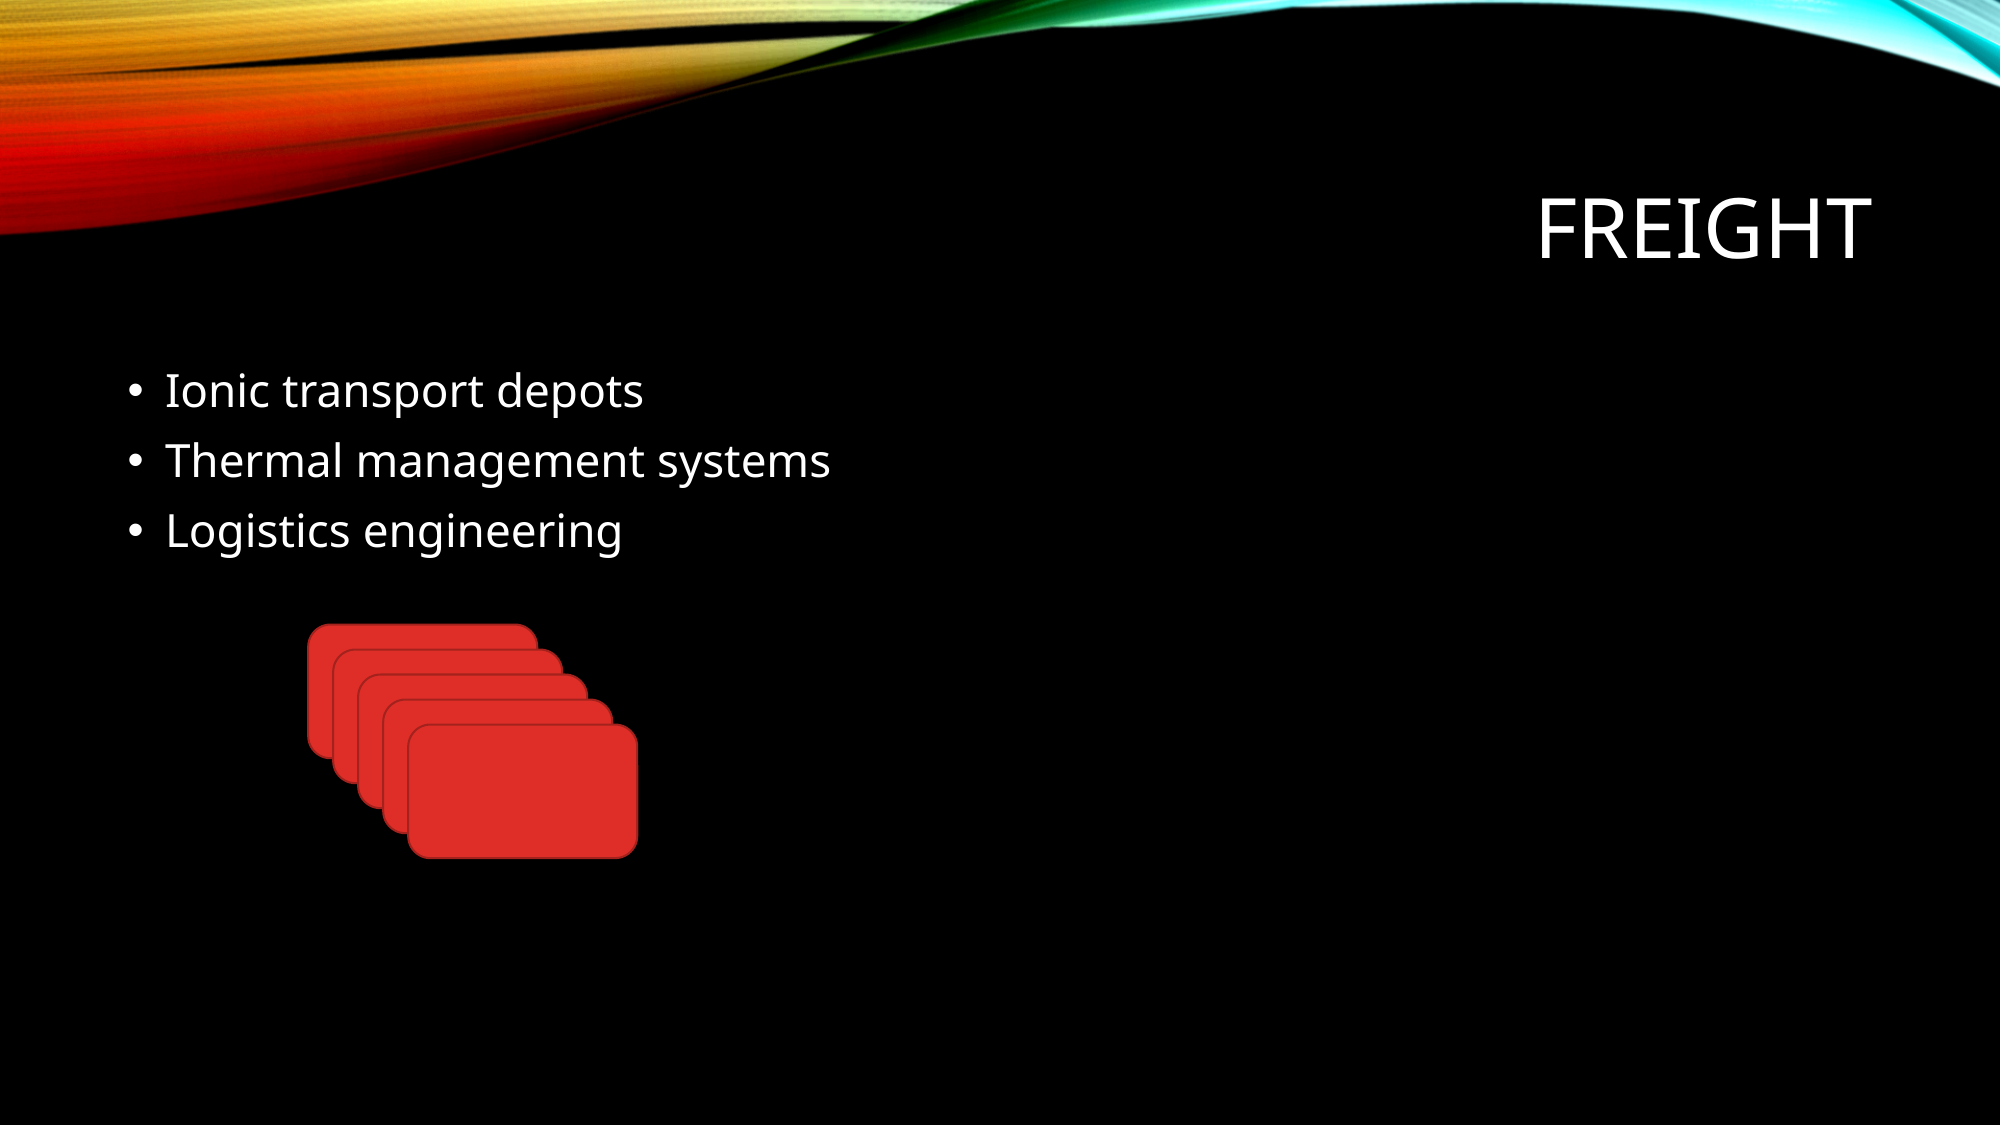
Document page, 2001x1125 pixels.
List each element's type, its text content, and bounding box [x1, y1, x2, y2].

title freight [474, 125, 1888, 338]
text_box [357, 673, 589, 810]
text_box [407, 723, 639, 860]
text_box [332, 648, 564, 785]
text_box [307, 623, 539, 760]
picture [0, 0, 2000, 237]
list Ionic transport depots Thermal management systems Logistics engineering [112, 360, 1888, 1021]
text_box [382, 698, 614, 835]
